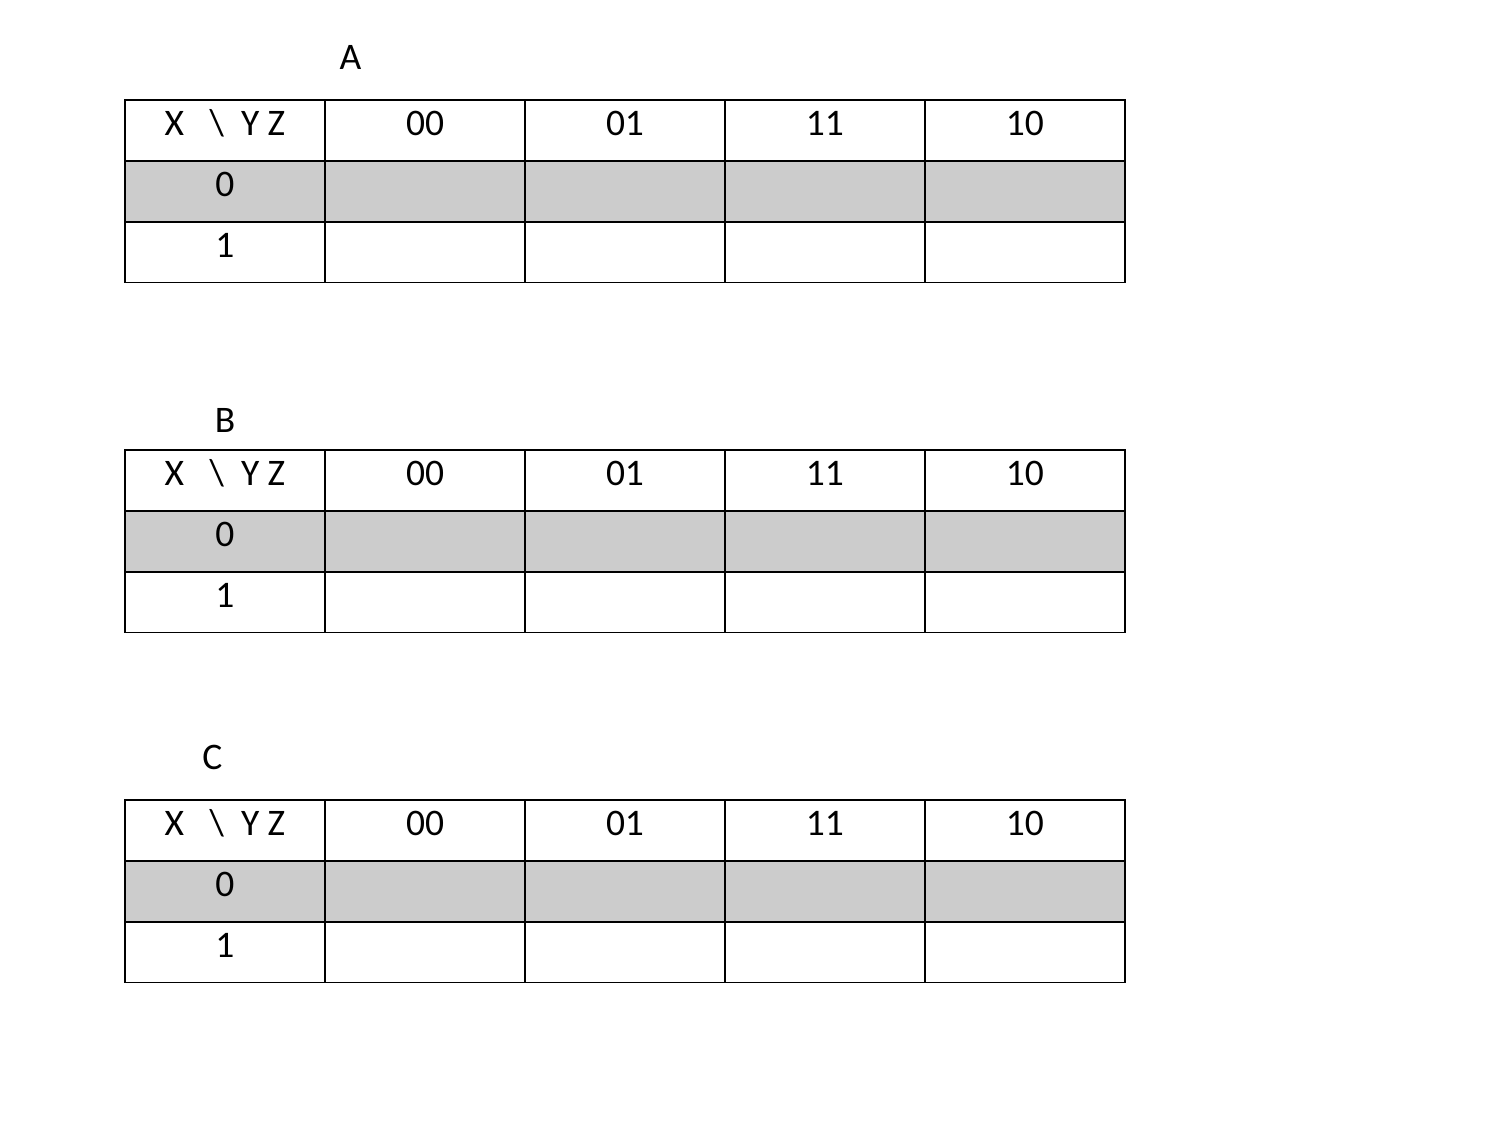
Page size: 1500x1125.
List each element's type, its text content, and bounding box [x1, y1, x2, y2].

table_header 01 [526, 801, 724, 860]
table_cell [326, 512, 524, 571]
table_cell [926, 223, 1124, 282]
table_header 10 [926, 451, 1124, 510]
table_cell [526, 573, 724, 632]
table_cell 0 [126, 862, 324, 921]
table_header 11 [726, 451, 924, 510]
table_cell [726, 223, 924, 282]
table_cell [926, 573, 1124, 632]
table_header 01 [526, 451, 724, 510]
table_header X \ Y Z [126, 801, 324, 860]
table_cell [926, 512, 1124, 571]
text_box A [324, 24, 413, 85]
table_cell 0 [126, 512, 324, 571]
table_cell [326, 923, 524, 982]
table_cell [326, 573, 524, 632]
table_header 01 [526, 101, 724, 160]
table_cell [926, 923, 1124, 982]
table_cell [326, 162, 524, 221]
table_header 11 [726, 801, 924, 860]
table_header 10 [926, 101, 1124, 160]
table_cell [726, 573, 924, 632]
table_cell [326, 223, 524, 282]
table_header 11 [726, 101, 924, 160]
table_cell [526, 223, 724, 282]
table_cell [526, 862, 724, 921]
table_cell [926, 862, 1124, 921]
table_cell 1 [126, 223, 324, 282]
table_header 00 [326, 101, 524, 160]
table_cell [326, 862, 524, 921]
table_cell 1 [126, 923, 324, 982]
table_cell [726, 862, 924, 921]
table_header X \ Y Z [126, 101, 324, 160]
table_header 10 [926, 801, 1124, 860]
text_box C [187, 724, 263, 785]
table_cell [926, 162, 1124, 221]
table_header 00 [326, 451, 524, 510]
table_cell [726, 162, 924, 221]
table_header 00 [326, 801, 524, 860]
table_cell [726, 923, 924, 982]
table_header X \ Y Z [126, 451, 324, 510]
table_cell [726, 512, 924, 571]
table_cell [526, 162, 724, 221]
table_cell 0 [126, 162, 324, 221]
table_cell [526, 512, 724, 571]
table_cell [526, 923, 724, 982]
table_cell 1 [126, 573, 324, 632]
text_box B [199, 387, 263, 448]
